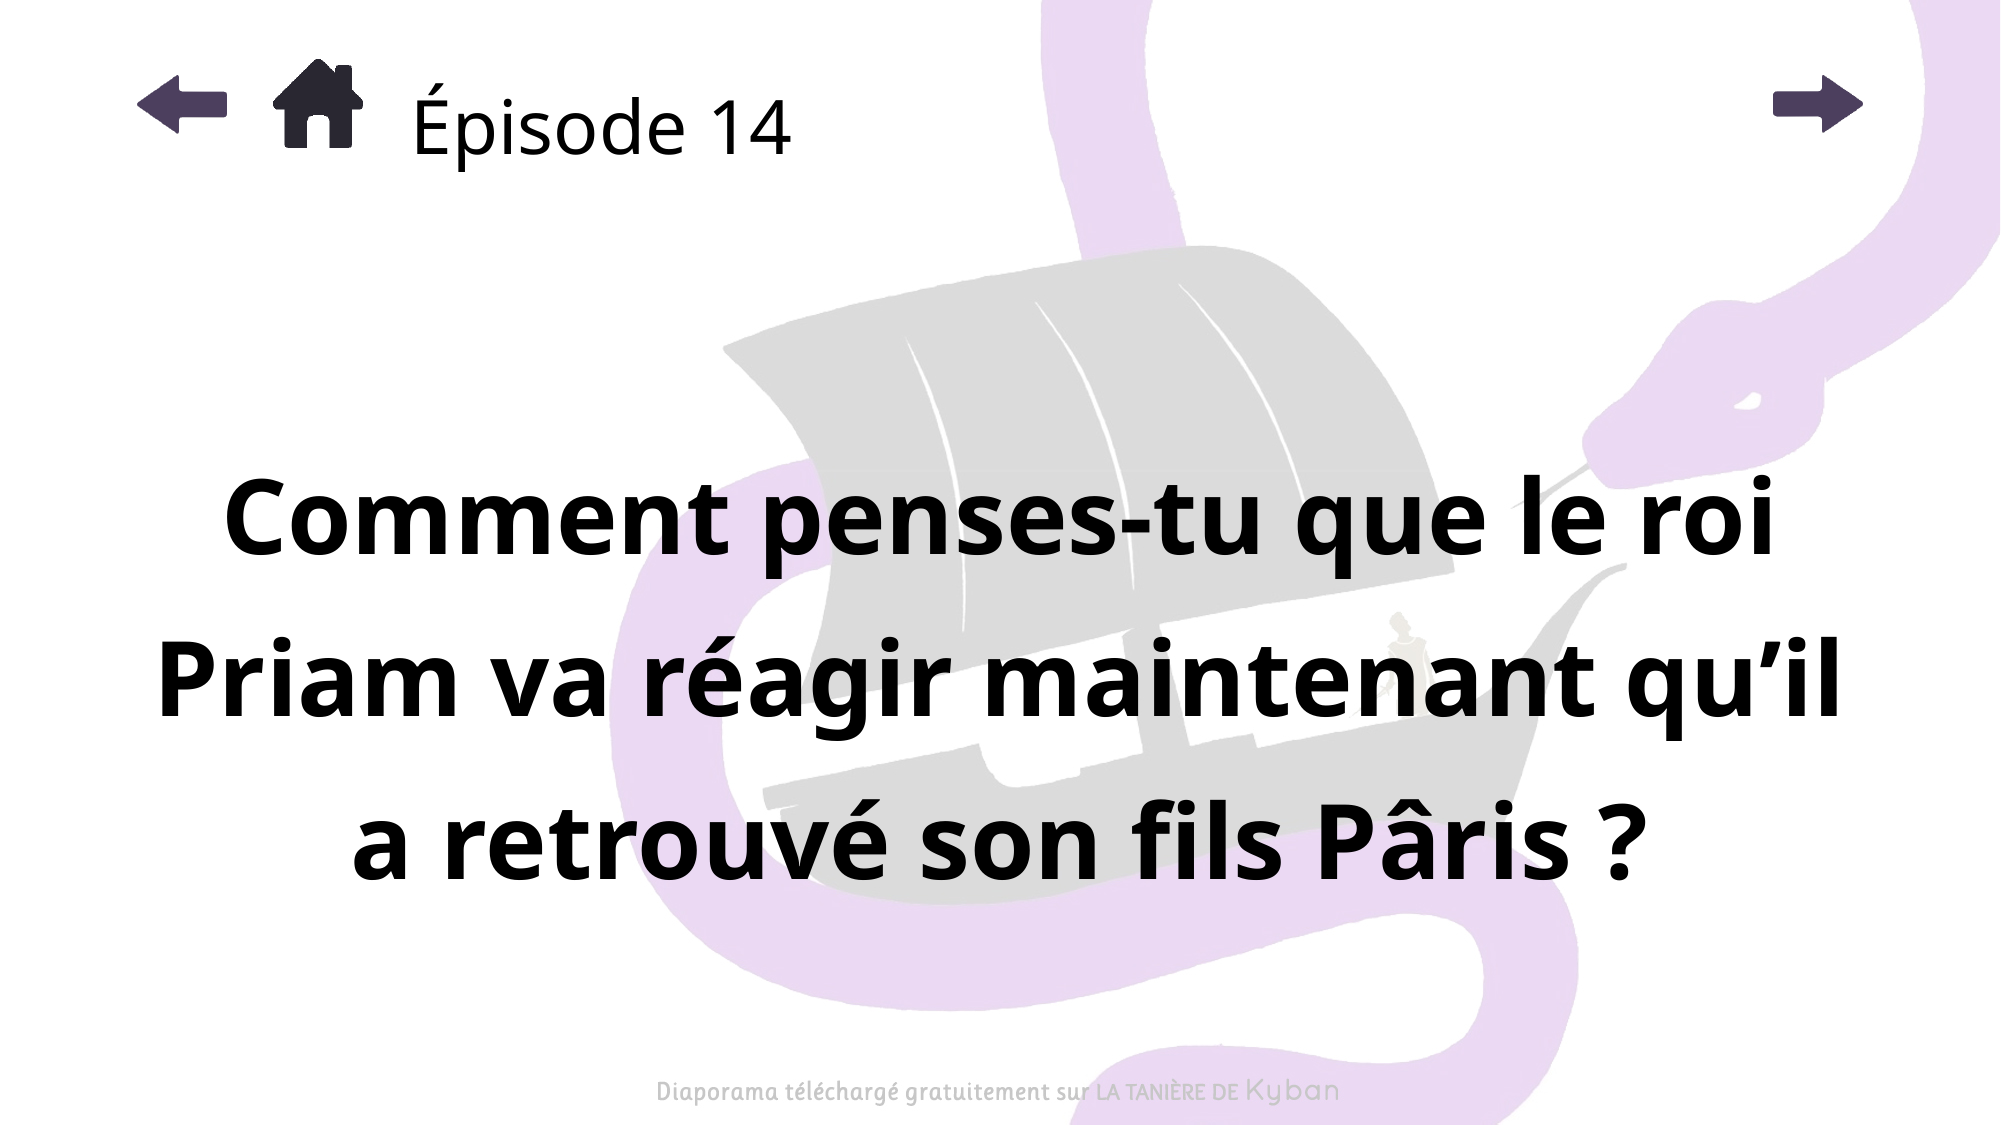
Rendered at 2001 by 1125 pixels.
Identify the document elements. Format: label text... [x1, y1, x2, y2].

list Comment penses-tu que le roi Priam va réagir maintenant qu’il a retrouvé son fils Pâris ? [137, 299, 1863, 1014]
picture [0, 0, 2001, 1125]
title Épisode 14 [395, 59, 1863, 202]
